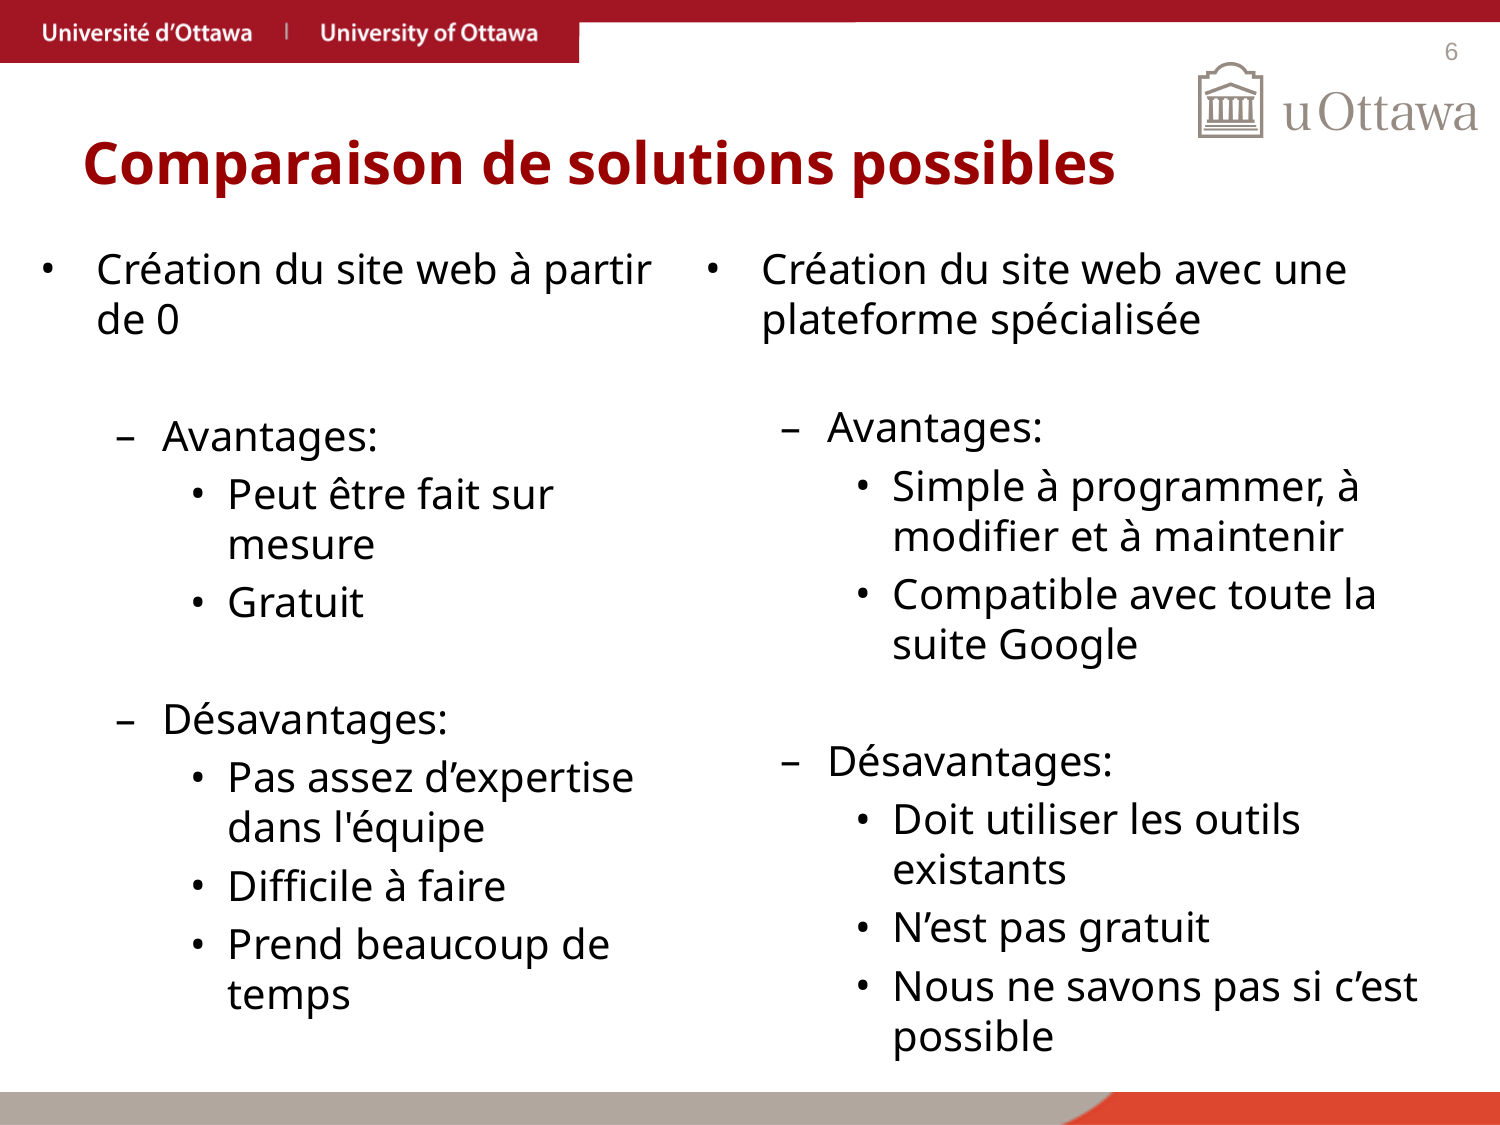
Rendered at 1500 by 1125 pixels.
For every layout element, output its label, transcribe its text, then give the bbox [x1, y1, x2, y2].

text_box Création du site web avec une plateforme spécialisée Avantages: Simple à programmer, à modifier et à maintenir Compatible avec toute la suite Google Désavantages: Doit utiliser les outils existants N’est pas gratuit Nous ne savons pas si c’est possible [690, 235, 1476, 1056]
title Comparaison de solutions possibles [67, 90, 1343, 232]
list Création du site web à partir de 0 Avantages: Peut être fait sur mesure Gratuit Désavantages: Pas assez d’expertise dans l'équipe Difficile à faire Prend beaucoup de temps [25, 235, 690, 1056]
picture [0, 0, 1500, 138]
picture [0, 1092, 1500, 1125]
